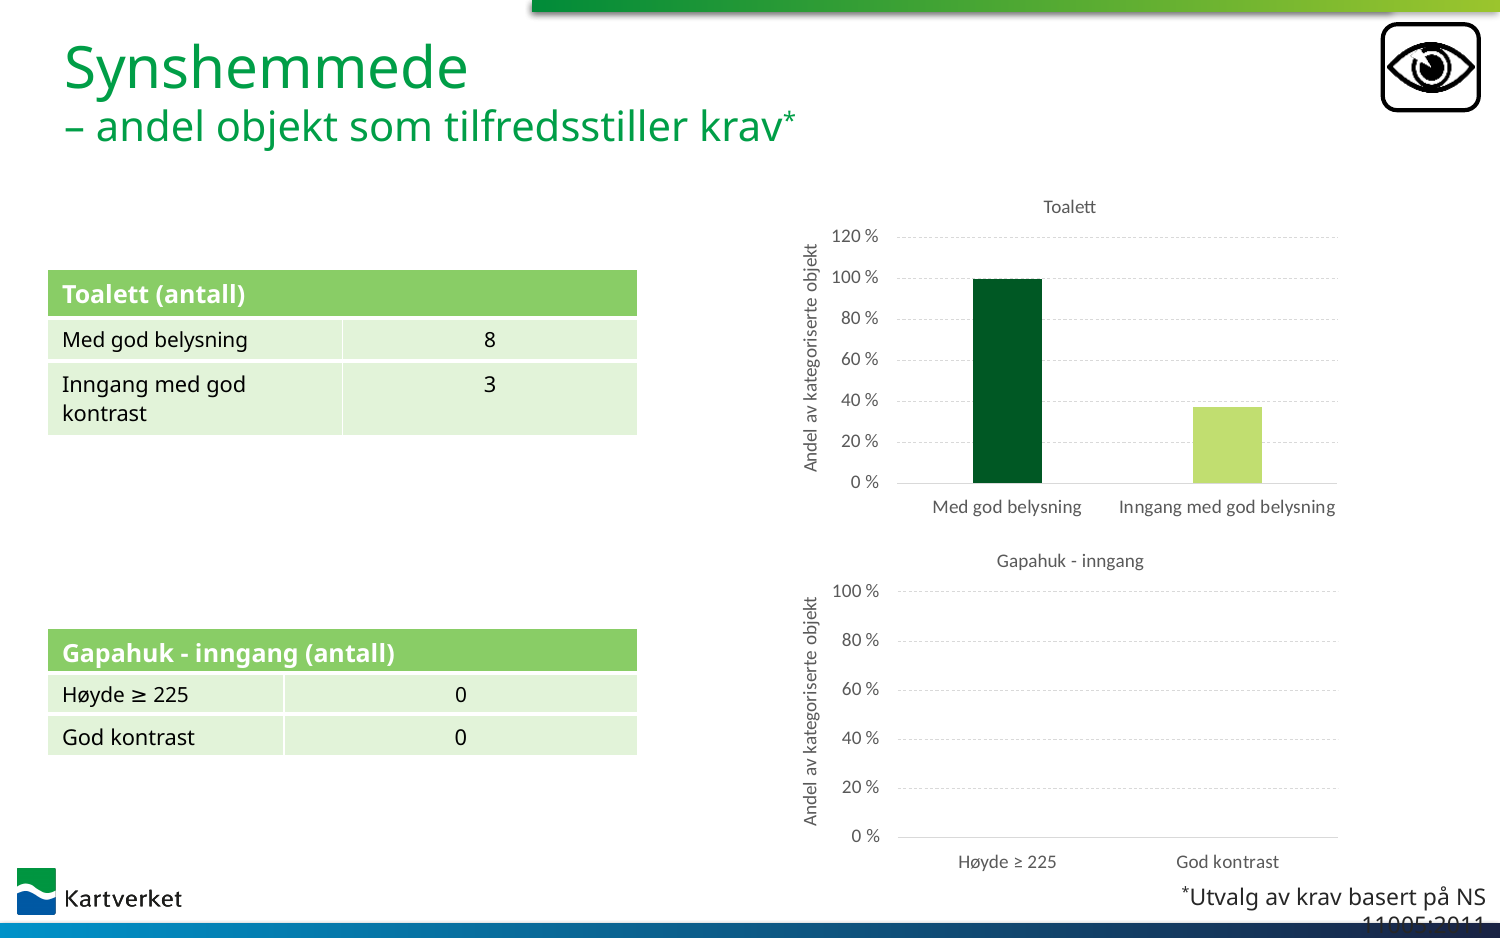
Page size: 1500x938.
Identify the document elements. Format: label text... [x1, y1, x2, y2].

table_cell Høyde ≥ 225 [48, 675, 283, 712]
table_cell 8 [343, 320, 637, 359]
table_cell Med god belysning [48, 320, 342, 359]
text_box *Utvalg av krav basert på NS 11005:2011 [1068, 873, 1500, 938]
picture [791, 187, 1348, 526]
table_cell 3 [343, 363, 637, 435]
table_header Gapahuk - inngang (antall) [48, 629, 637, 671]
picture [791, 541, 1349, 880]
table_cell 0 [285, 675, 637, 712]
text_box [1382, 24, 1480, 111]
table_header Toalett (antall) [48, 270, 637, 316]
table_cell Inngang med god kontrast [48, 363, 342, 435]
text_box Synshemmede – andel objekt som tilfredsstiller krav* [49, 24, 1431, 158]
table_cell God kontrast [48, 716, 283, 755]
table_cell 0 [285, 716, 637, 755]
